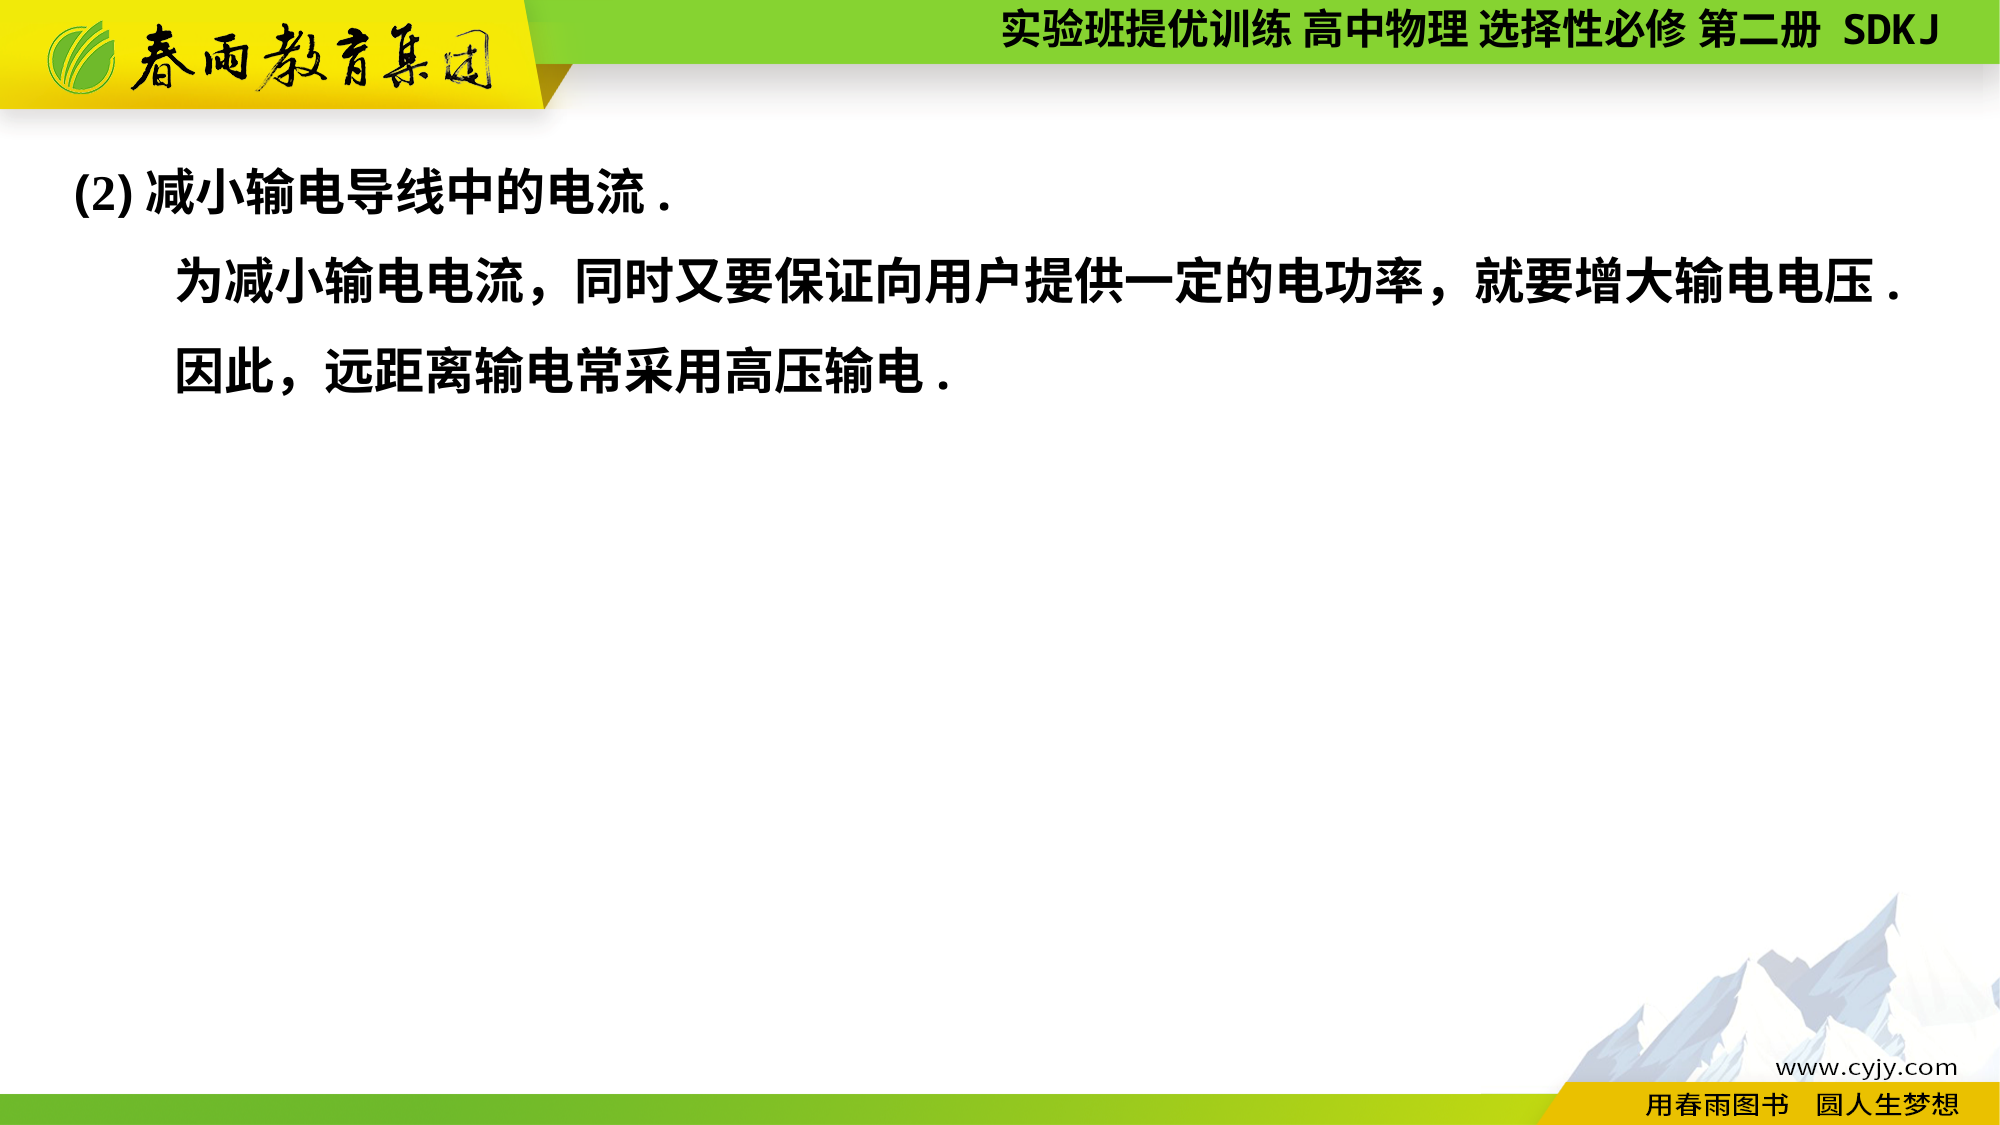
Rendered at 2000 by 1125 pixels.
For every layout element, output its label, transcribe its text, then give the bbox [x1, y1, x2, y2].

picture [0, 0, 2000, 1125]
list (2)减小输电导线中的电流. 为减小输电电流，同时又要保证向用户提供一定的电功率，就要增大输电电压. 因此，远距离输电常采用高压输电. [59, 122, 1944, 399]
